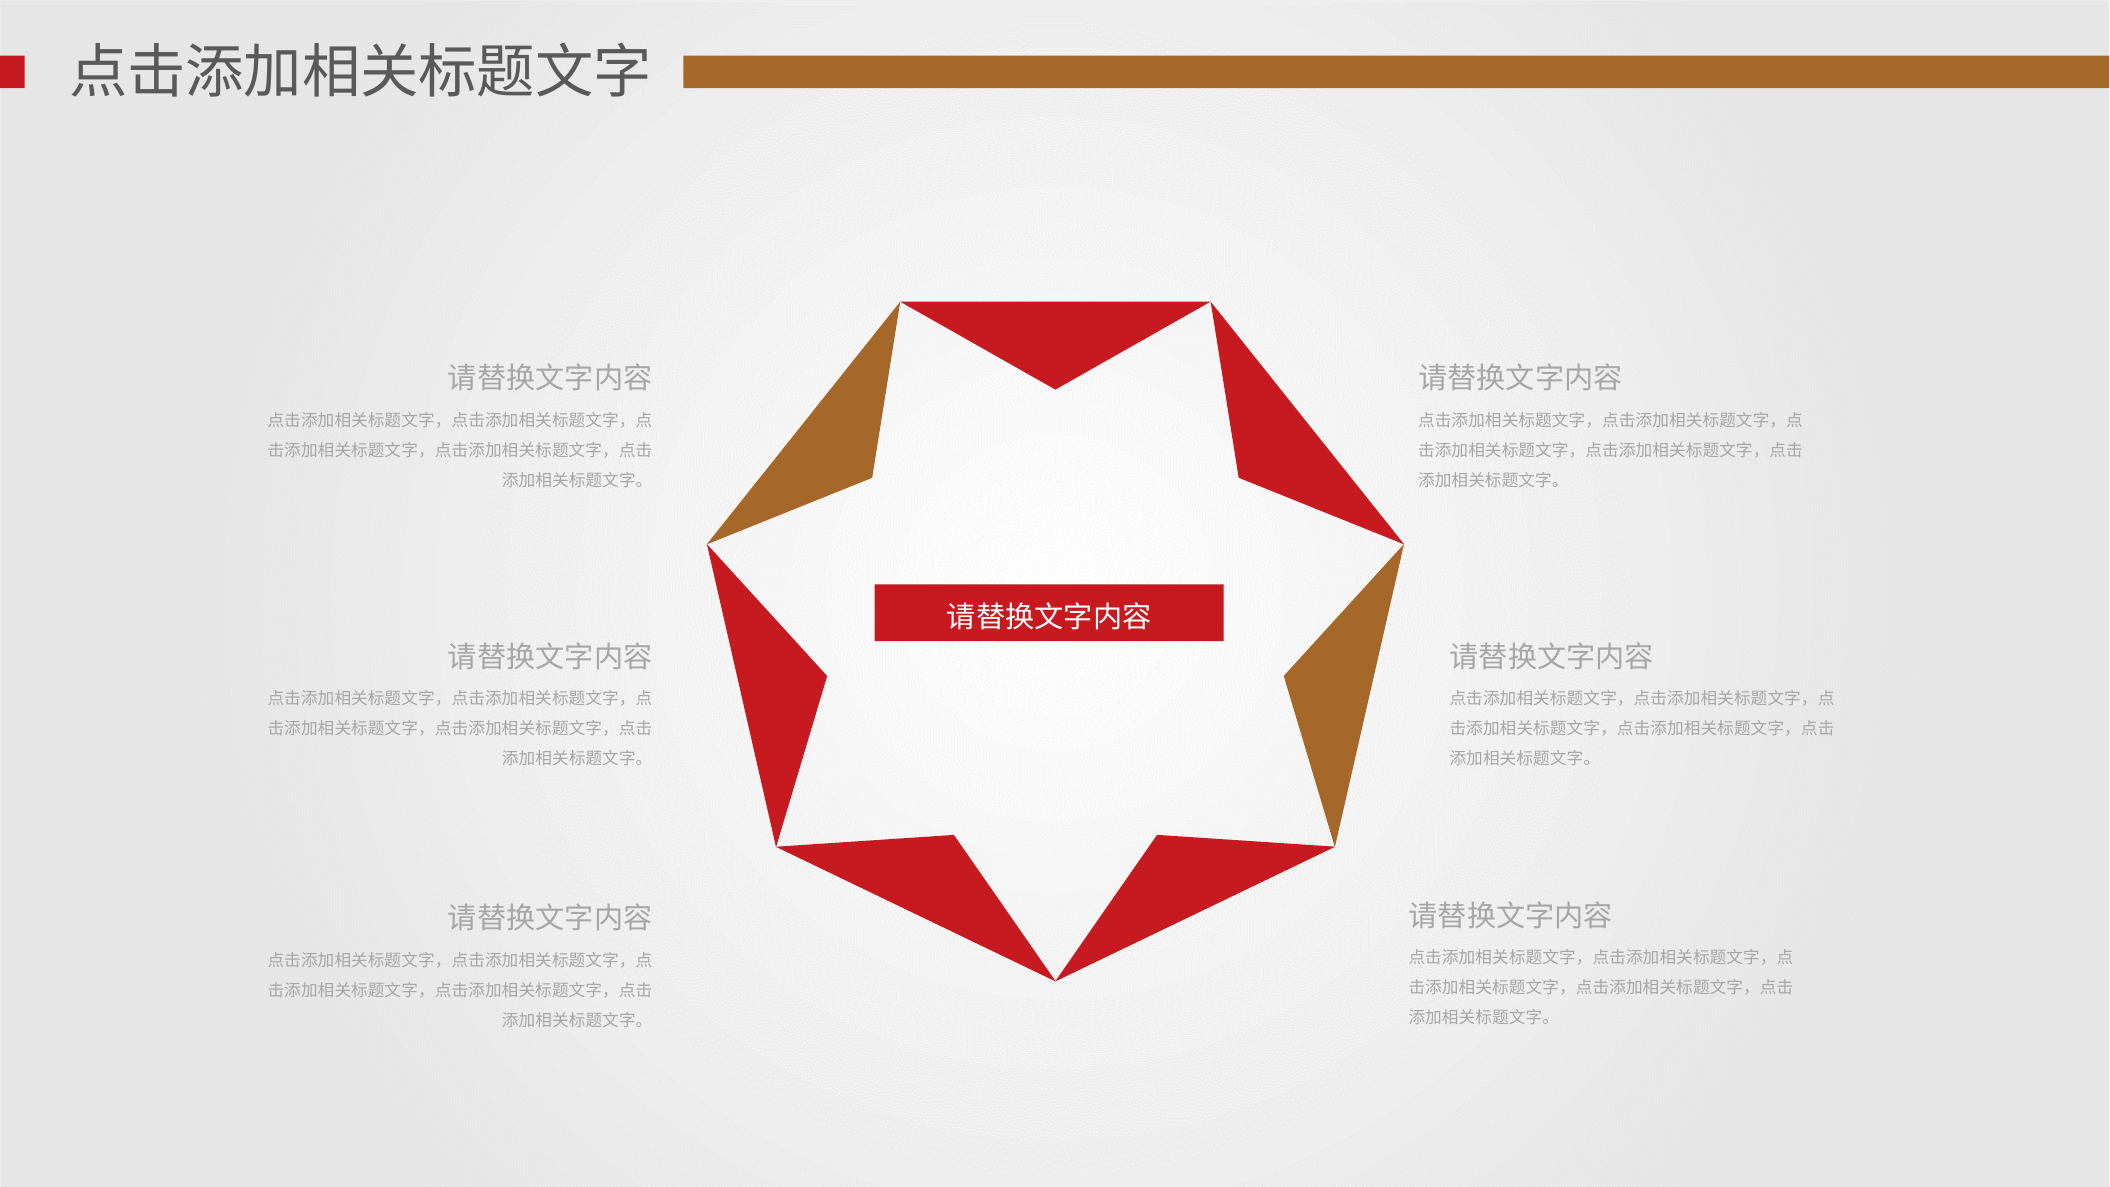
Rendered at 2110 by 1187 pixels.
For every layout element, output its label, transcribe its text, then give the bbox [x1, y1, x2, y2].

text_box 请替换文字内容 [1402, 344, 1802, 392]
text_box 请替换文字内容 [1433, 622, 1833, 670]
text_box 点击添加相关标题文字，点击添加相关标题文字，点击添加相关标题文字，点击添加相关标题文字，点击添加相关标题文字。 [251, 670, 669, 776]
picture [0, 0, 2110, 1187]
text_box 点击添加相关标题文字，点击添加相关标题文字，点击添加相关标题文字，点击添加相关标题文字，点击添加相关标题文字。 [1392, 929, 1817, 1035]
text_box 请替换文字内容 [269, 622, 669, 670]
text_box 请替换文字内容 [269, 344, 669, 392]
text_box 点击添加相关标题文字，点击添加相关标题文字，点击添加相关标题文字，点击添加相关标题文字，点击添加相关标题文字。 [1433, 670, 1858, 776]
text_box 点击添加相关标题文字，点击添加相关标题文字，点击添加相关标题文字，点击添加相关标题文字，点击添加相关标题文字。 [251, 931, 669, 1038]
text_box 点击添加相关标题文字 [54, 26, 667, 112]
text_box 点击添加相关标题文字，点击添加相关标题文字，点击添加相关标题文字，点击添加相关标题文字，点击添加相关标题文字。 [251, 392, 669, 498]
text_box 请替换文字内容 [269, 884, 669, 931]
text_box 点击添加相关标题文字，点击添加相关标题文字，点击添加相关标题文字，点击添加相关标题文字，点击添加相关标题文字。 [1402, 392, 1827, 498]
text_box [740, 295, 1371, 919]
text_box 请替换文字内容 [1392, 881, 1792, 929]
